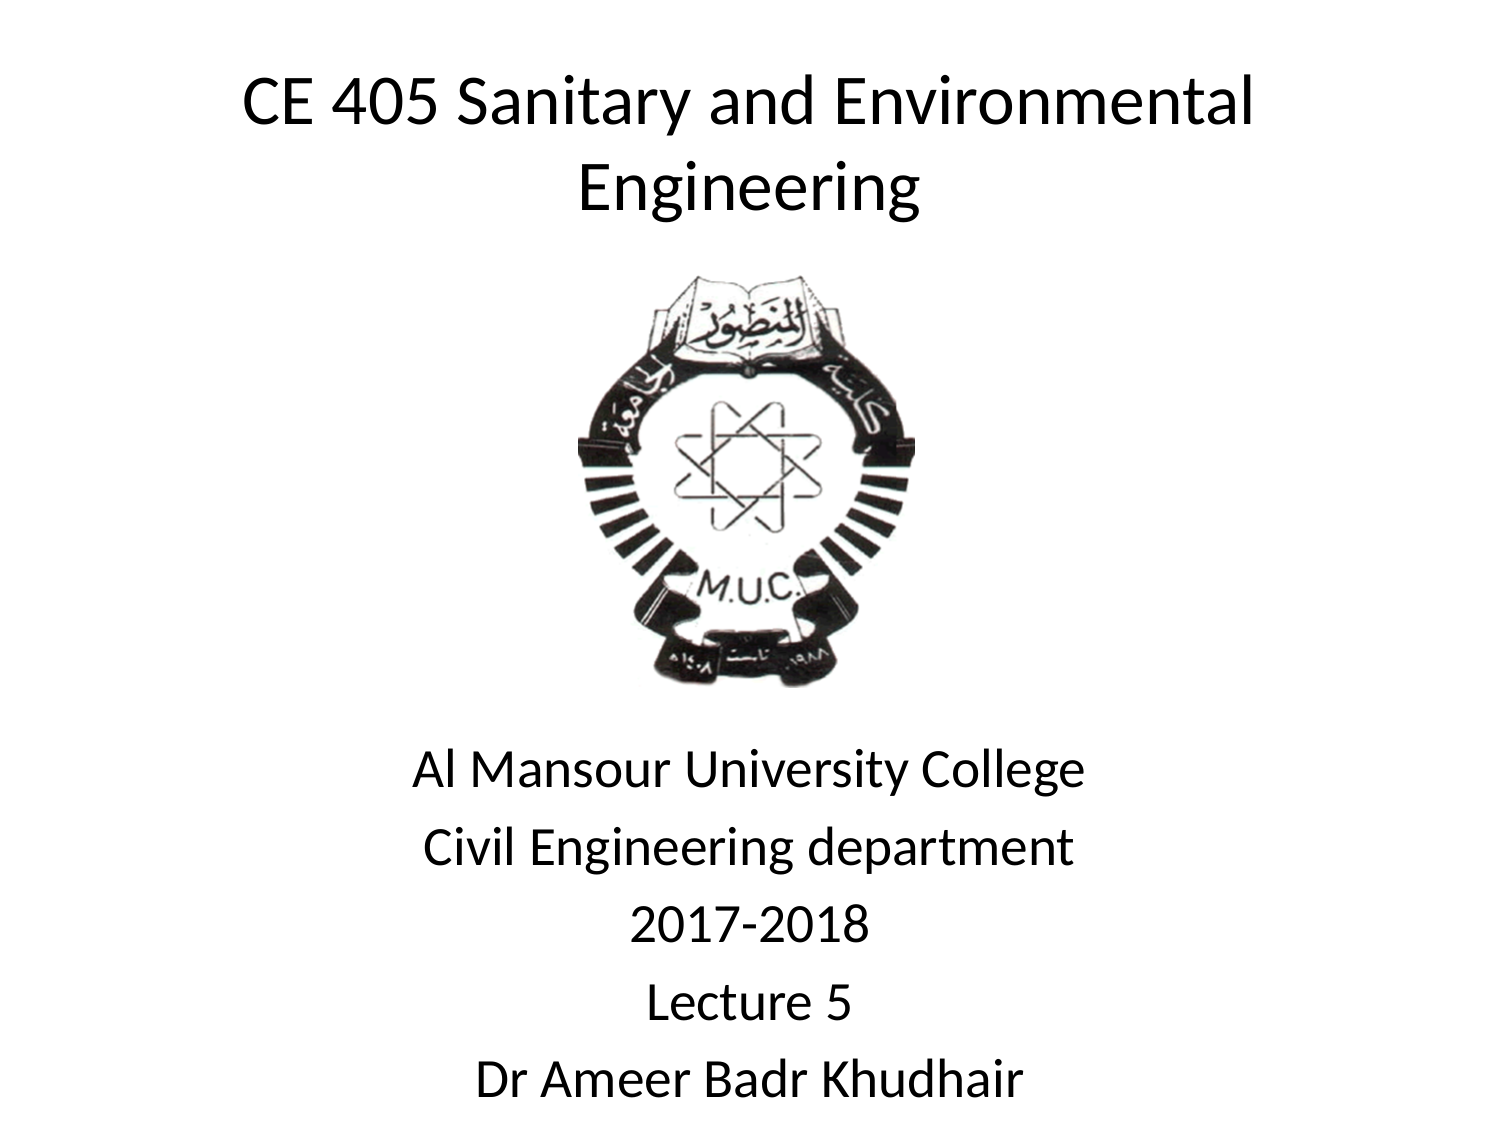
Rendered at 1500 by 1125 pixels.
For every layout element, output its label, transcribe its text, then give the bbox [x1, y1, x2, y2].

list Al Mansour University College Civil Engineering department 2017-2018 Lecture 5 Dr Ameer Badr Khudhair [75, 725, 1425, 1118]
title CE 405 Sanitary and Environmental Engineering [75, 45, 1425, 233]
picture [578, 275, 915, 688]
